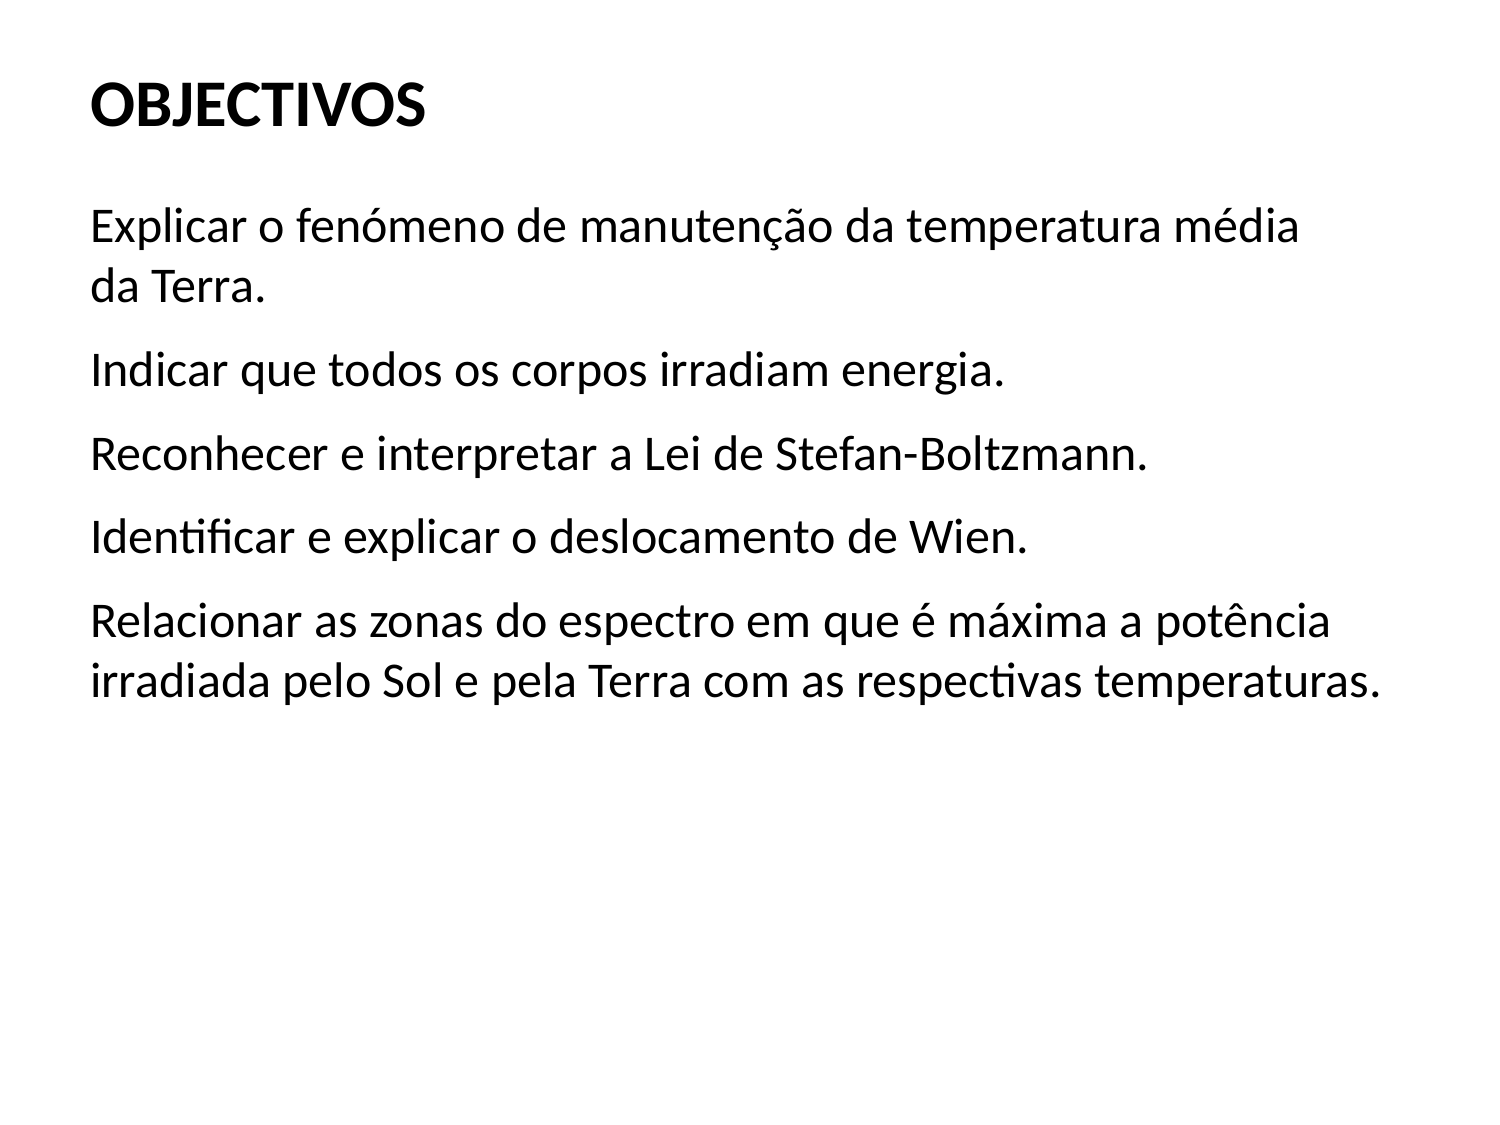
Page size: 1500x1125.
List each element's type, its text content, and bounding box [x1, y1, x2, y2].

title OBJECTIVOS [75, 45, 1425, 177]
text_box Explicar o fenómeno de manutenção da temperatura média da Terra. Indicar que todos os corpos irradiam energia. Reconhecer e interpretar a Lei de Stefan-Boltzmann. Identificar e explicar o deslocamento de Wien. Relacionar as zonas do espectro em que é máxima a potência irradiada pelo Sol e pela Terra com as respectivas temperaturas. [74, 177, 1425, 1005]
